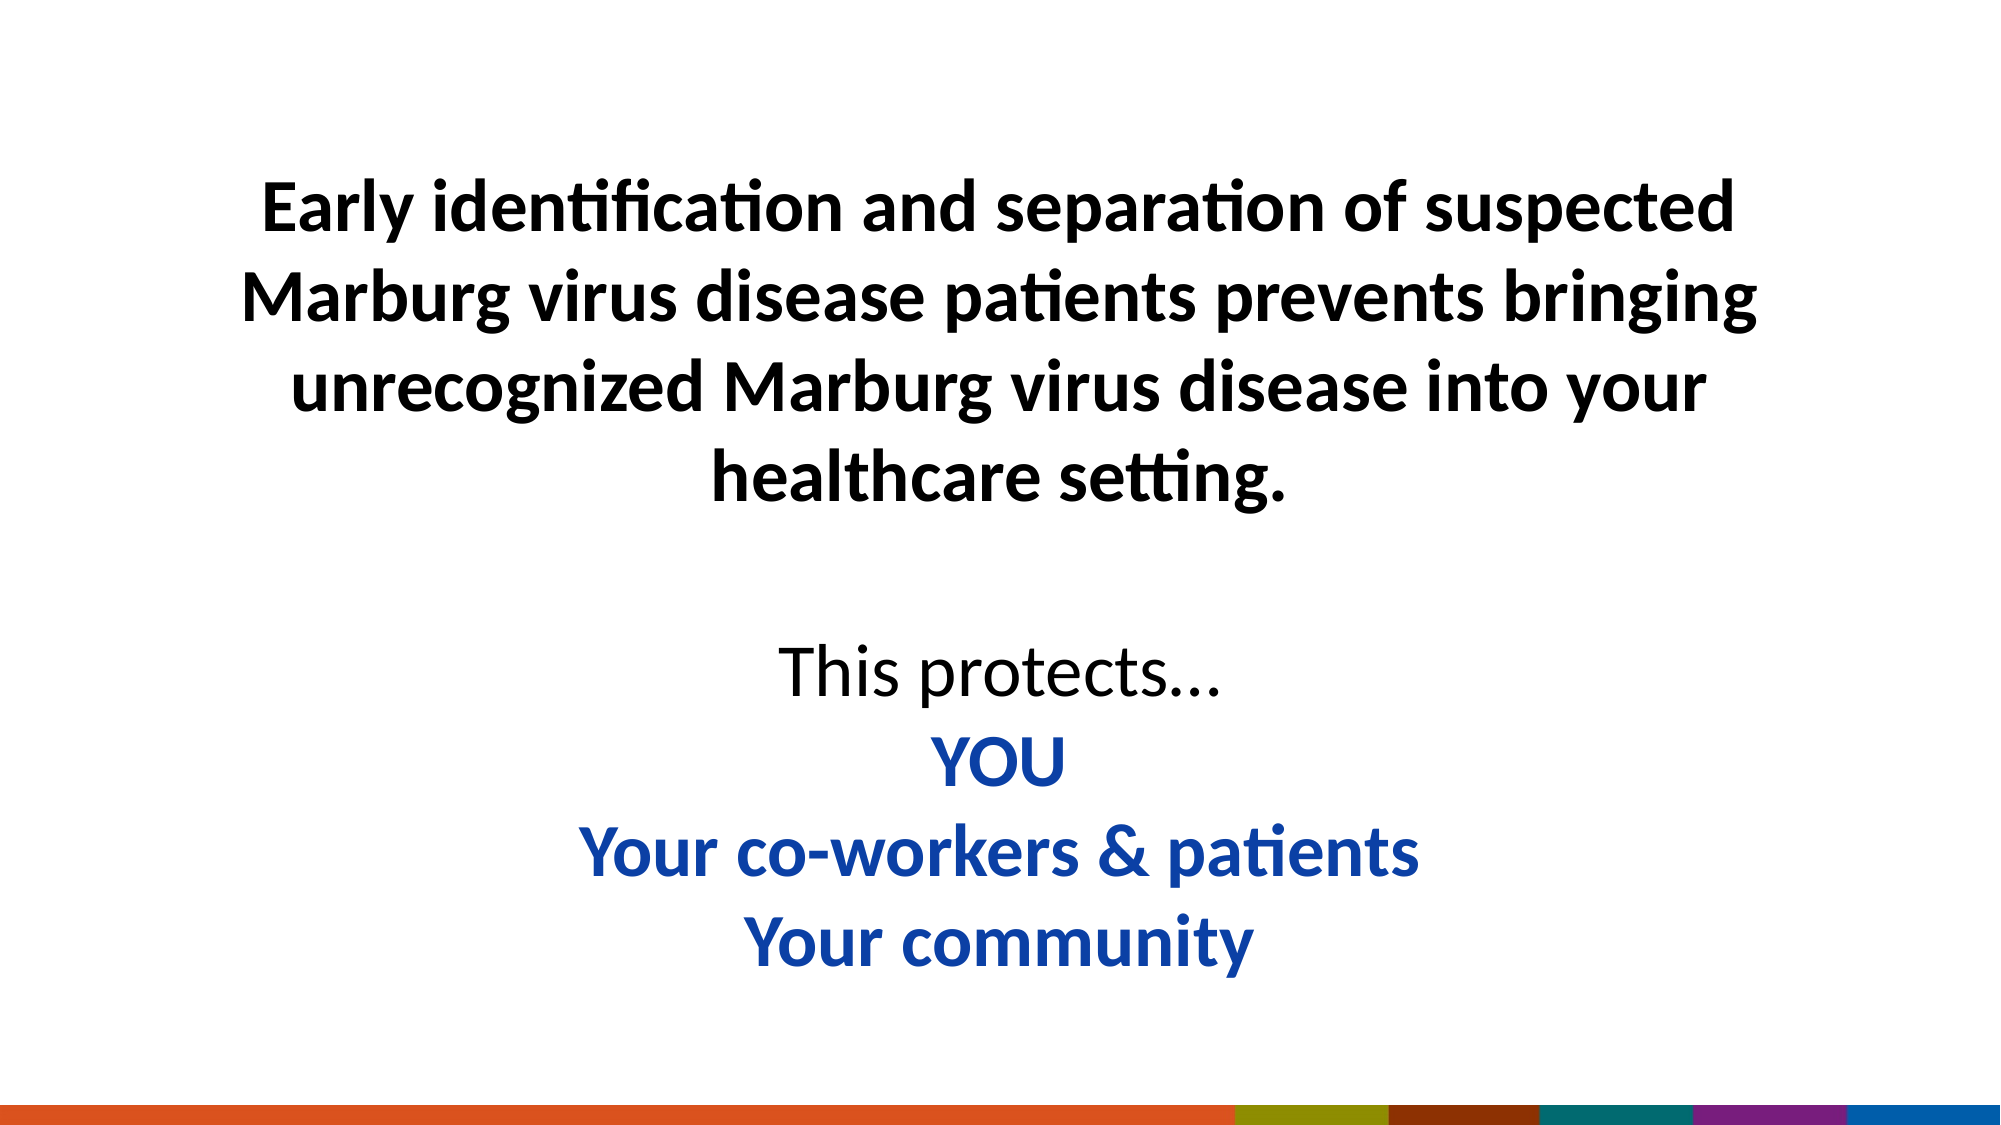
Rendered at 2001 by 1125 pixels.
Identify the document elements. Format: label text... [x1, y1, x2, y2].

title Early identification and separation of suspected Marburg virus disease patients prevents bringing unrecognized Marburg virus disease into your healthcare setting. This protects… YOU Your co-workers & patients Your community [137, 149, 1863, 1114]
picture [0, 1105, 2000, 1125]
